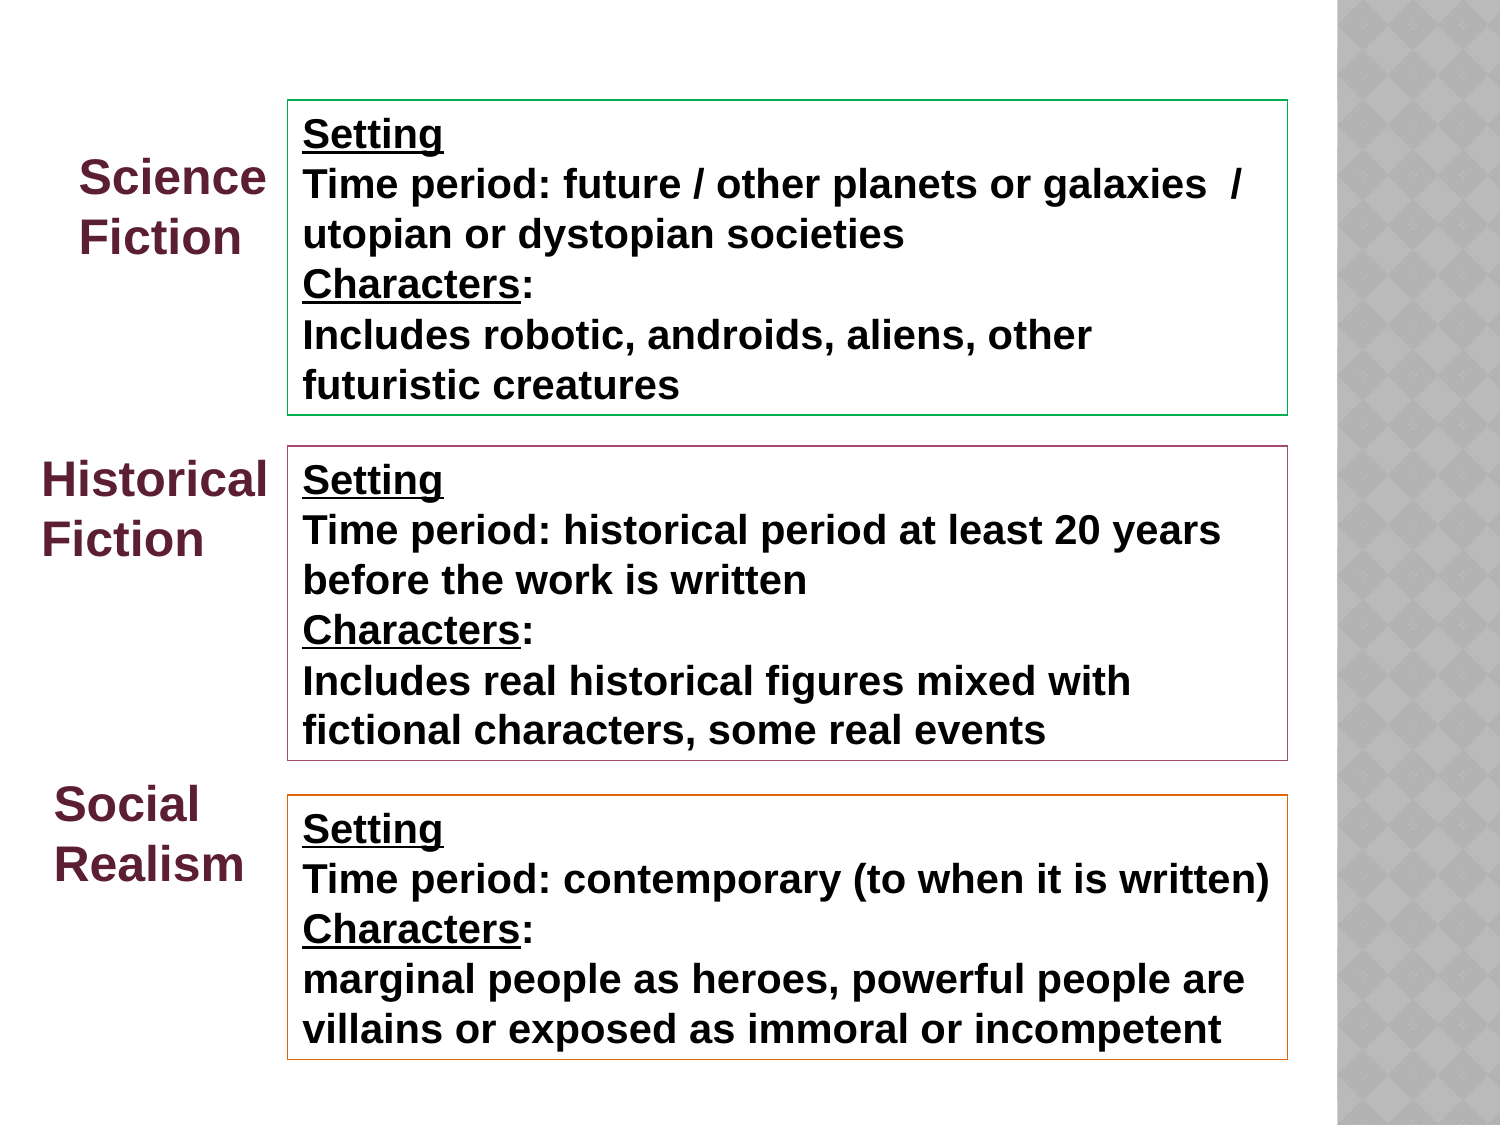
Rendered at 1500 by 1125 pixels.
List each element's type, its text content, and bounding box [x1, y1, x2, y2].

text_box Social Realism [38, 763, 261, 899]
text_box Setting Time period: future / other planets or galaxies / utopian or dystopian societies Characters: Includes robotic, androids, aliens, other futuristic creatures [287, 99, 1288, 415]
text_box Science Fiction [63, 137, 283, 273]
text_box Setting Time period: historical period at least 20 years before the work is written Characters: Includes real historical figures mixed with fictional characters, some real events [287, 445, 1288, 761]
text_box Historical Fiction [26, 438, 284, 574]
text_box Setting Time period: contemporary (to when it is written) Characters: marginal people as heroes, powerful people are villains or exposed as immoral or incompetent [287, 794, 1288, 1060]
